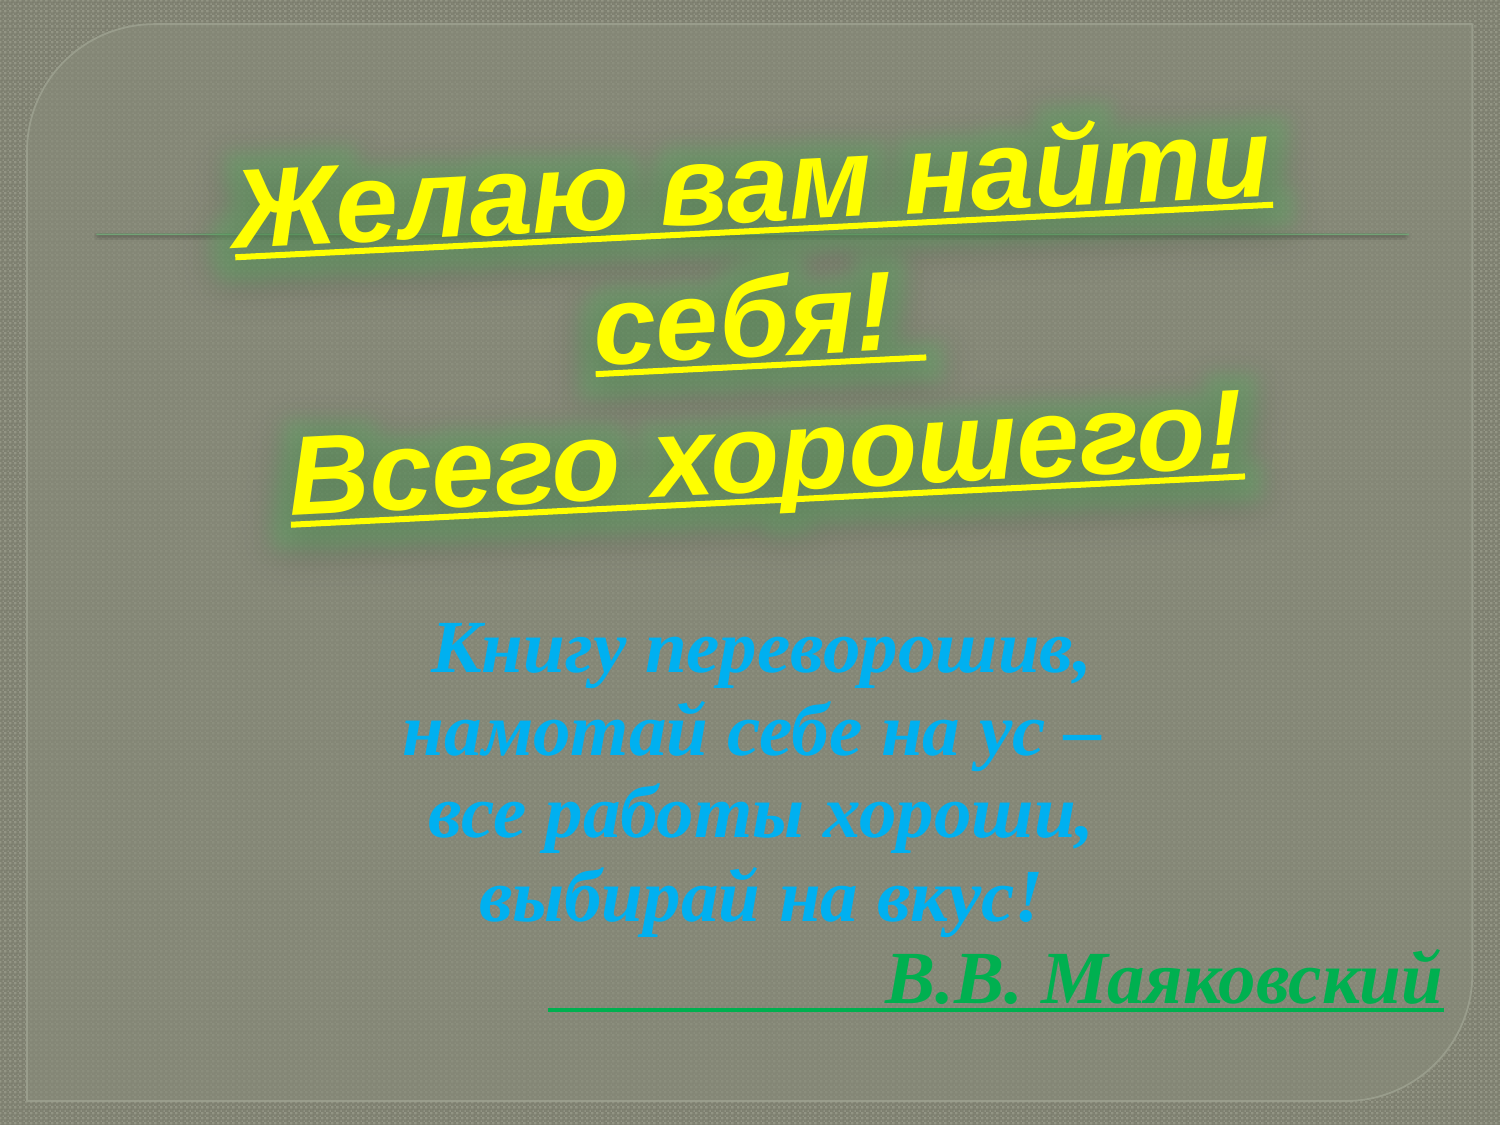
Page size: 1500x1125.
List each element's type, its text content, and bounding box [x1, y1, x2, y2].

list Книгу переворошив, намотай себе на ус – все работы хороши, выбирай на вкус! В.В. Маяковский [64, 664, 1459, 1088]
text_box Желаю вам найти себя! Всего хорошего! [63, 67, 1460, 691]
